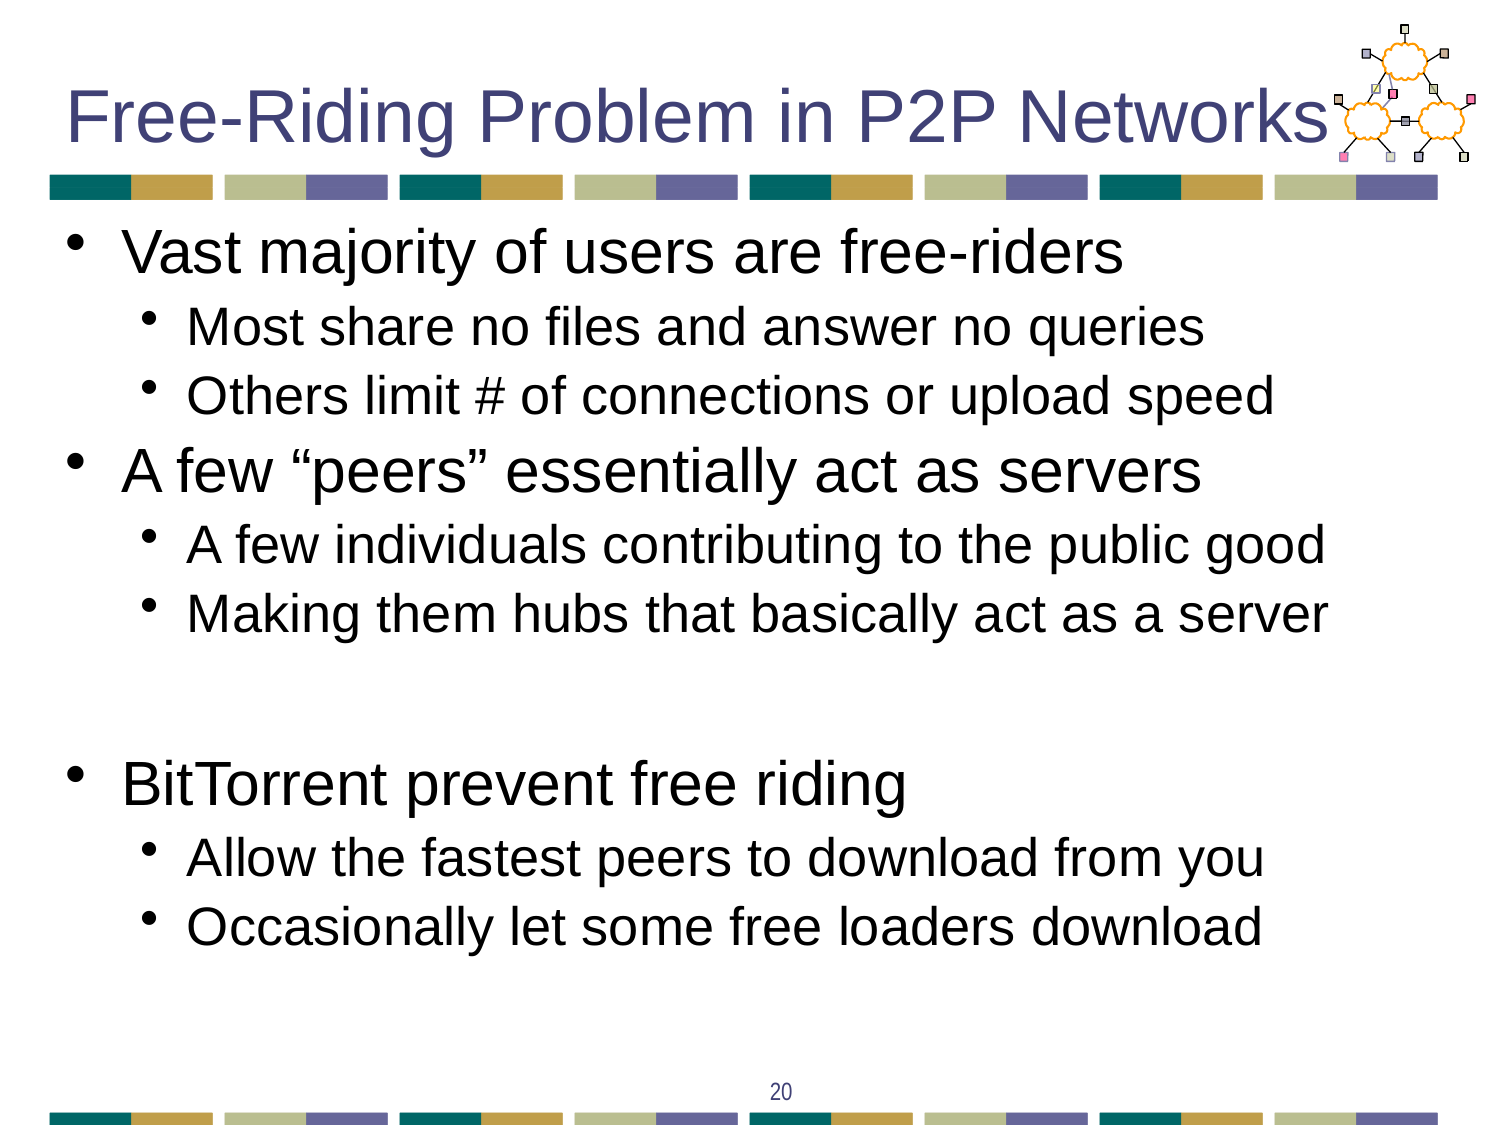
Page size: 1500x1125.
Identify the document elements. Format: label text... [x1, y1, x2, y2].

slide_number 20 [624, 1037, 938, 1113]
list Vast majority of users are free-riders Most share no files and answer no queries Others limit # of connections or upload speed A few “peers” essentially act as servers A few individuals contributing to the public good Making them hubs that basically act as a server BitTorrent prevent free riding Allow the fastest peers to download from you Occasionally let some free loaders download [50, 212, 1438, 1050]
title Free-Riding Problem in P2P Networks [50, 62, 1438, 163]
